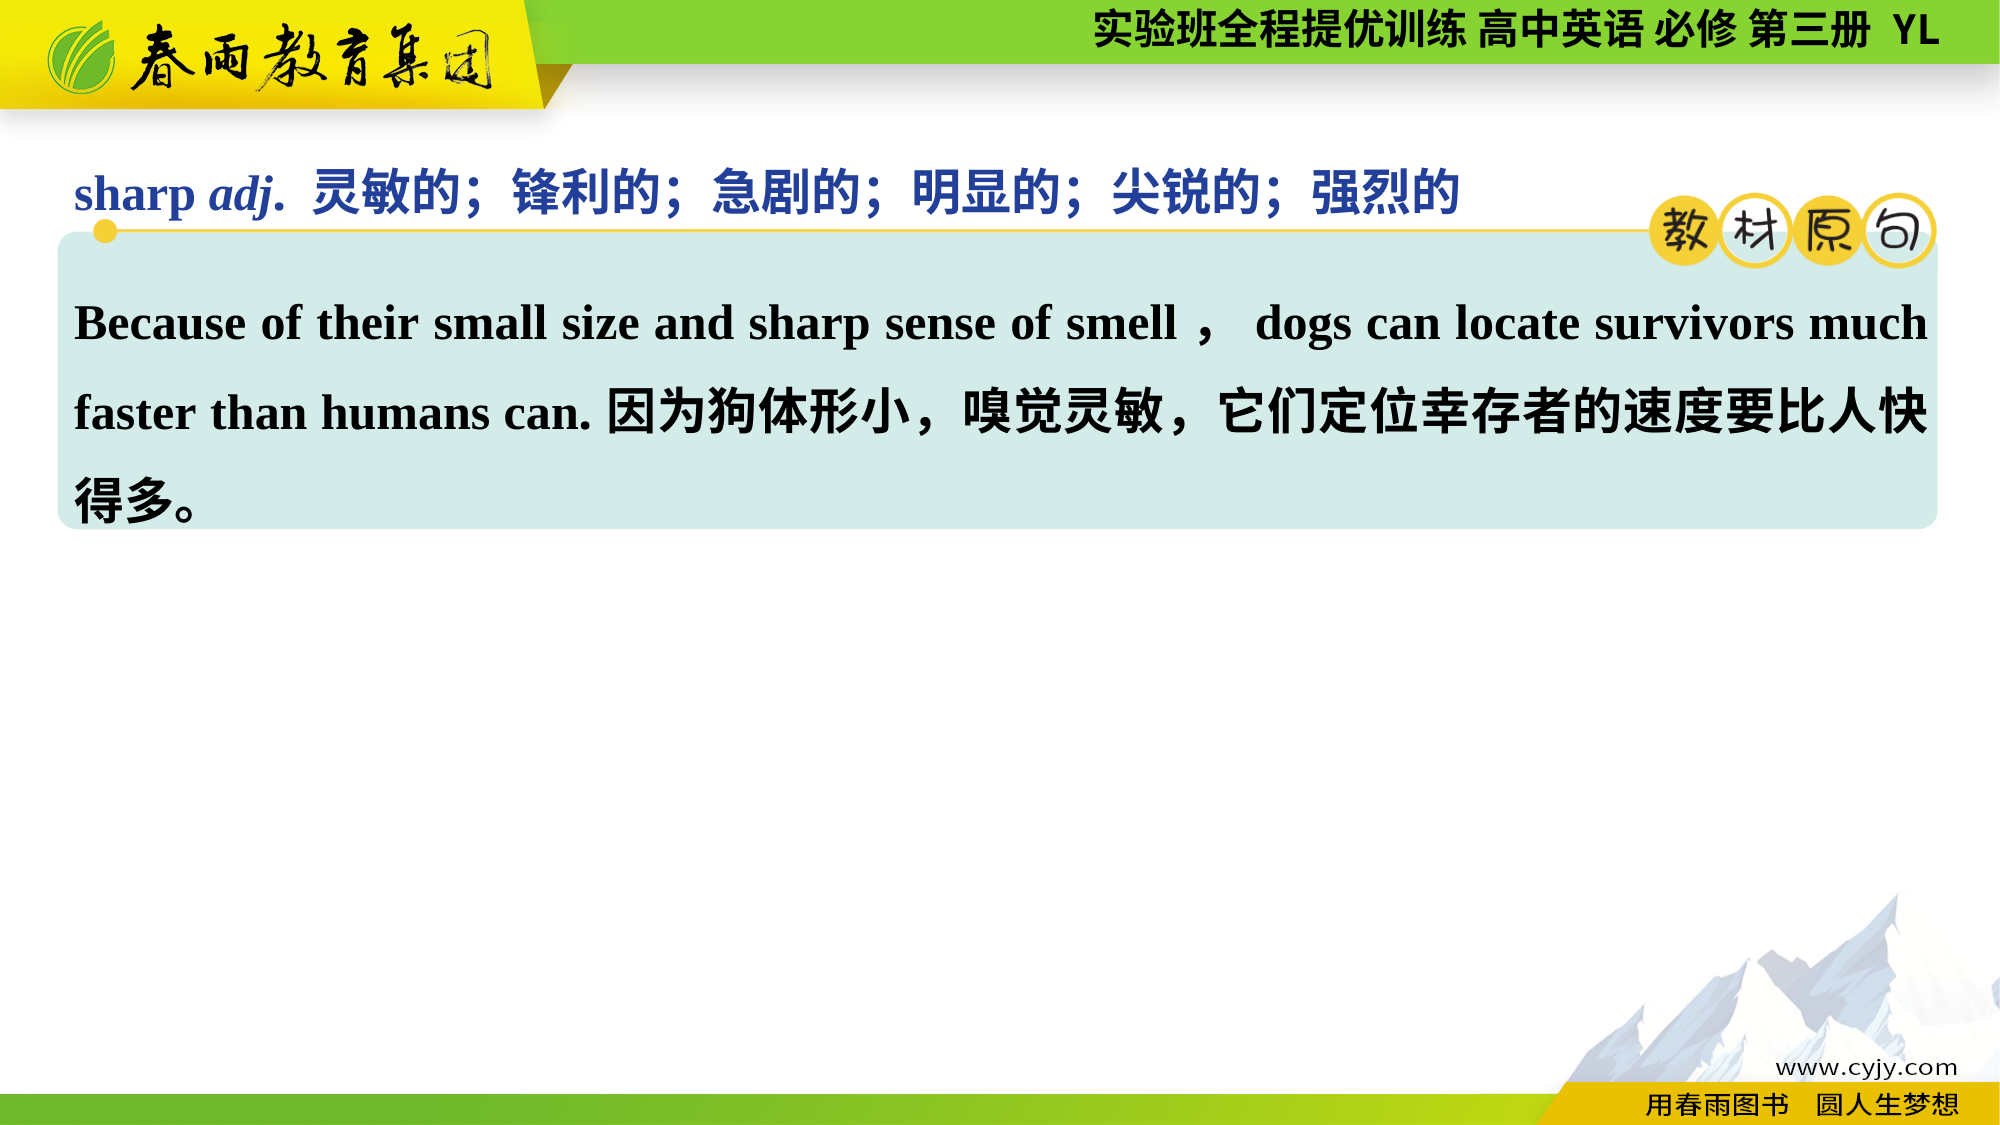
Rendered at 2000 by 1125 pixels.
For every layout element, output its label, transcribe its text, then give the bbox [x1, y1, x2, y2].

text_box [87, 184, 1938, 271]
picture [0, 0, 2000, 1125]
list sharp adj. 灵敏的；锋利的；急剧的；明显的；尖锐的；强烈的 Because of their small size and sharp sense of smell，dogs can locate survivors much faster than humans can.因为狗体形小，嗅觉灵敏，它们定位幸存者的速度要比人快得多。 [59, 122, 1944, 530]
